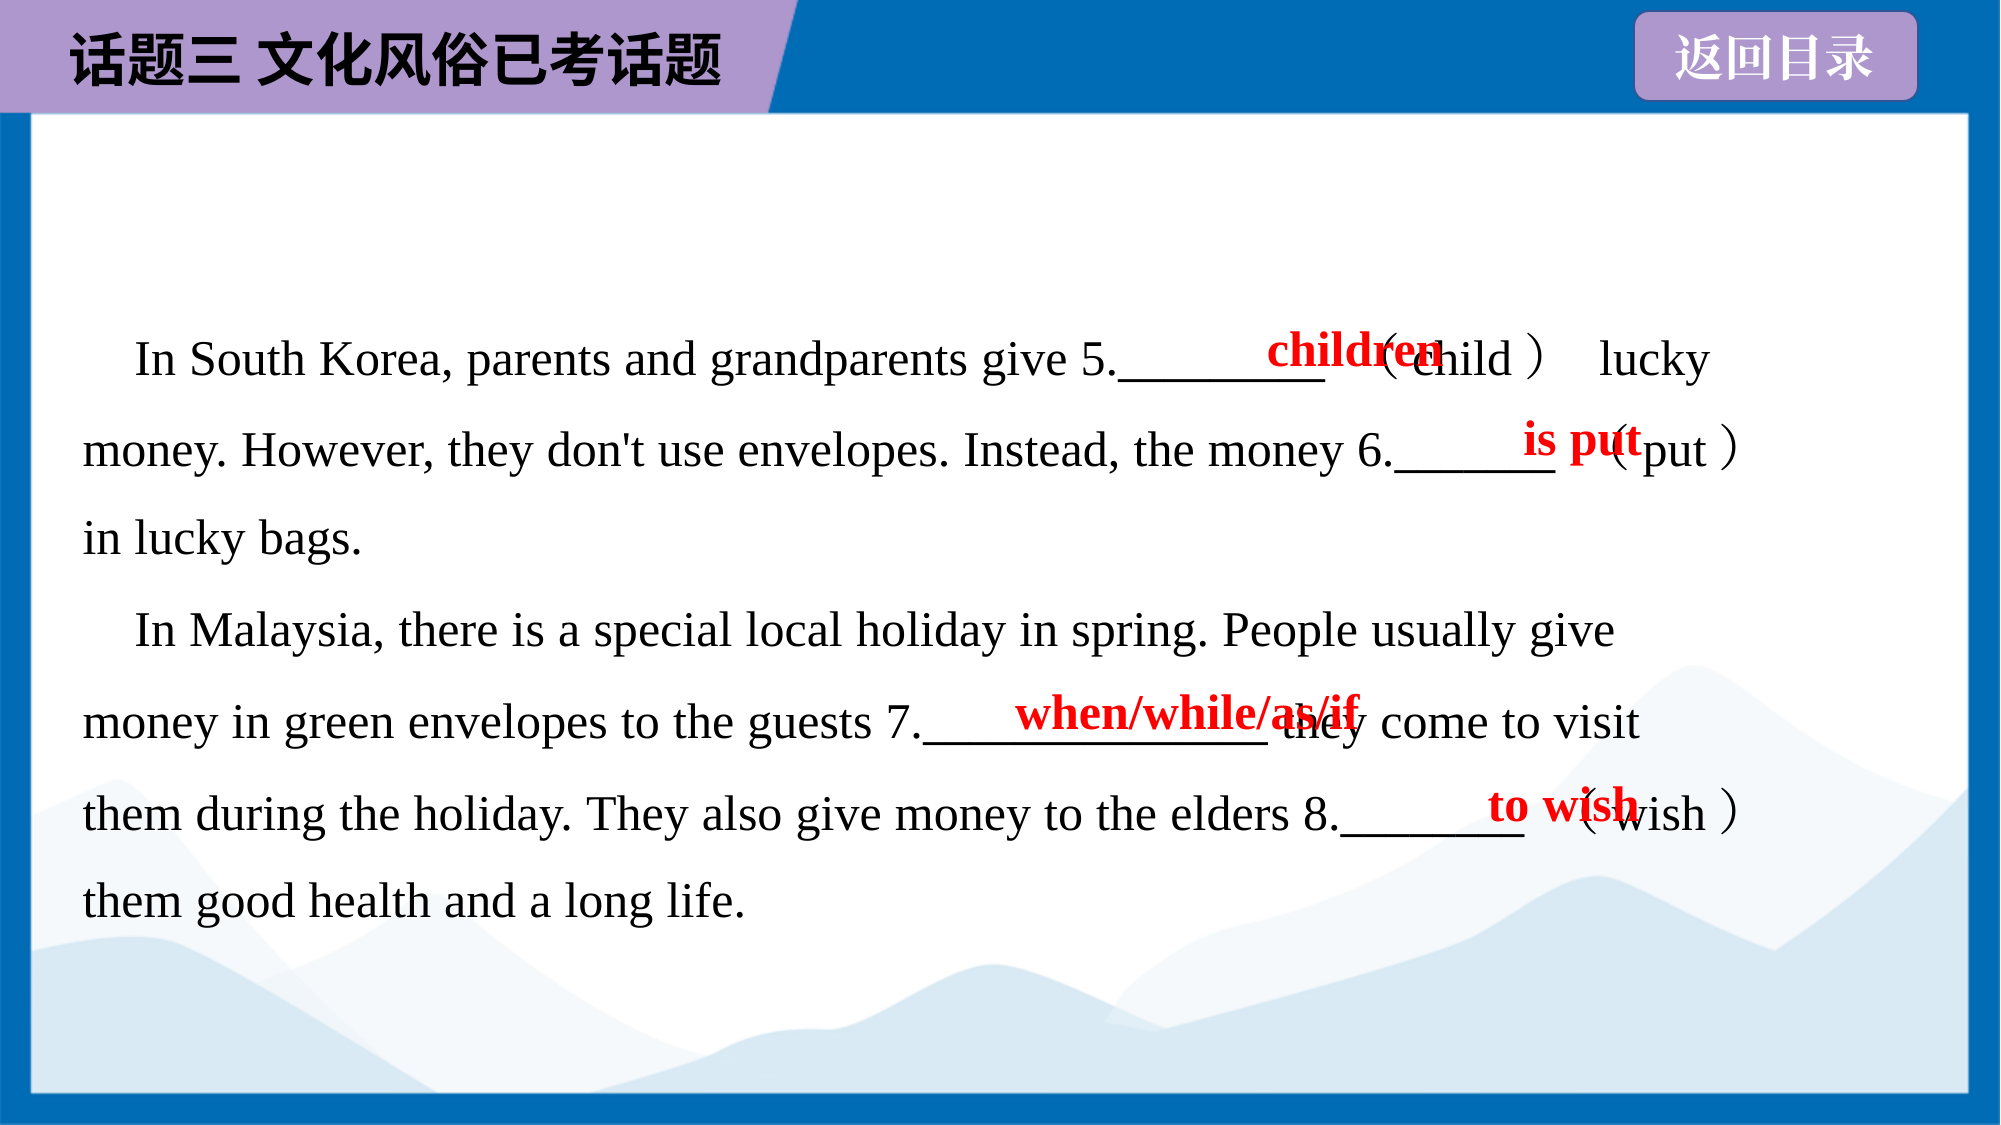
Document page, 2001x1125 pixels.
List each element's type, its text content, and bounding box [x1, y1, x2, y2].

text_box to wish [1463, 743, 1664, 822]
text_box when/while/as/if [997, 652, 1378, 731]
text_box In South Korea, parents and grandparents give 5._________ （child） lucky money. However, they don't use envelopes. Instead, the money 6._______ （put） in lucky bags. [82, 293, 1917, 555]
text_box In Malaysia, there is a special local holiday in spring. People usually give money in green envelopes to the guests 7._______________ they come to visit them during the holiday. They also give money to the elders 8.________ （wish） them good health and a long life. [82, 564, 1917, 918]
text_box children [1249, 288, 1462, 368]
text_box is put [1498, 378, 1667, 457]
picture [0, 0, 2000, 1125]
